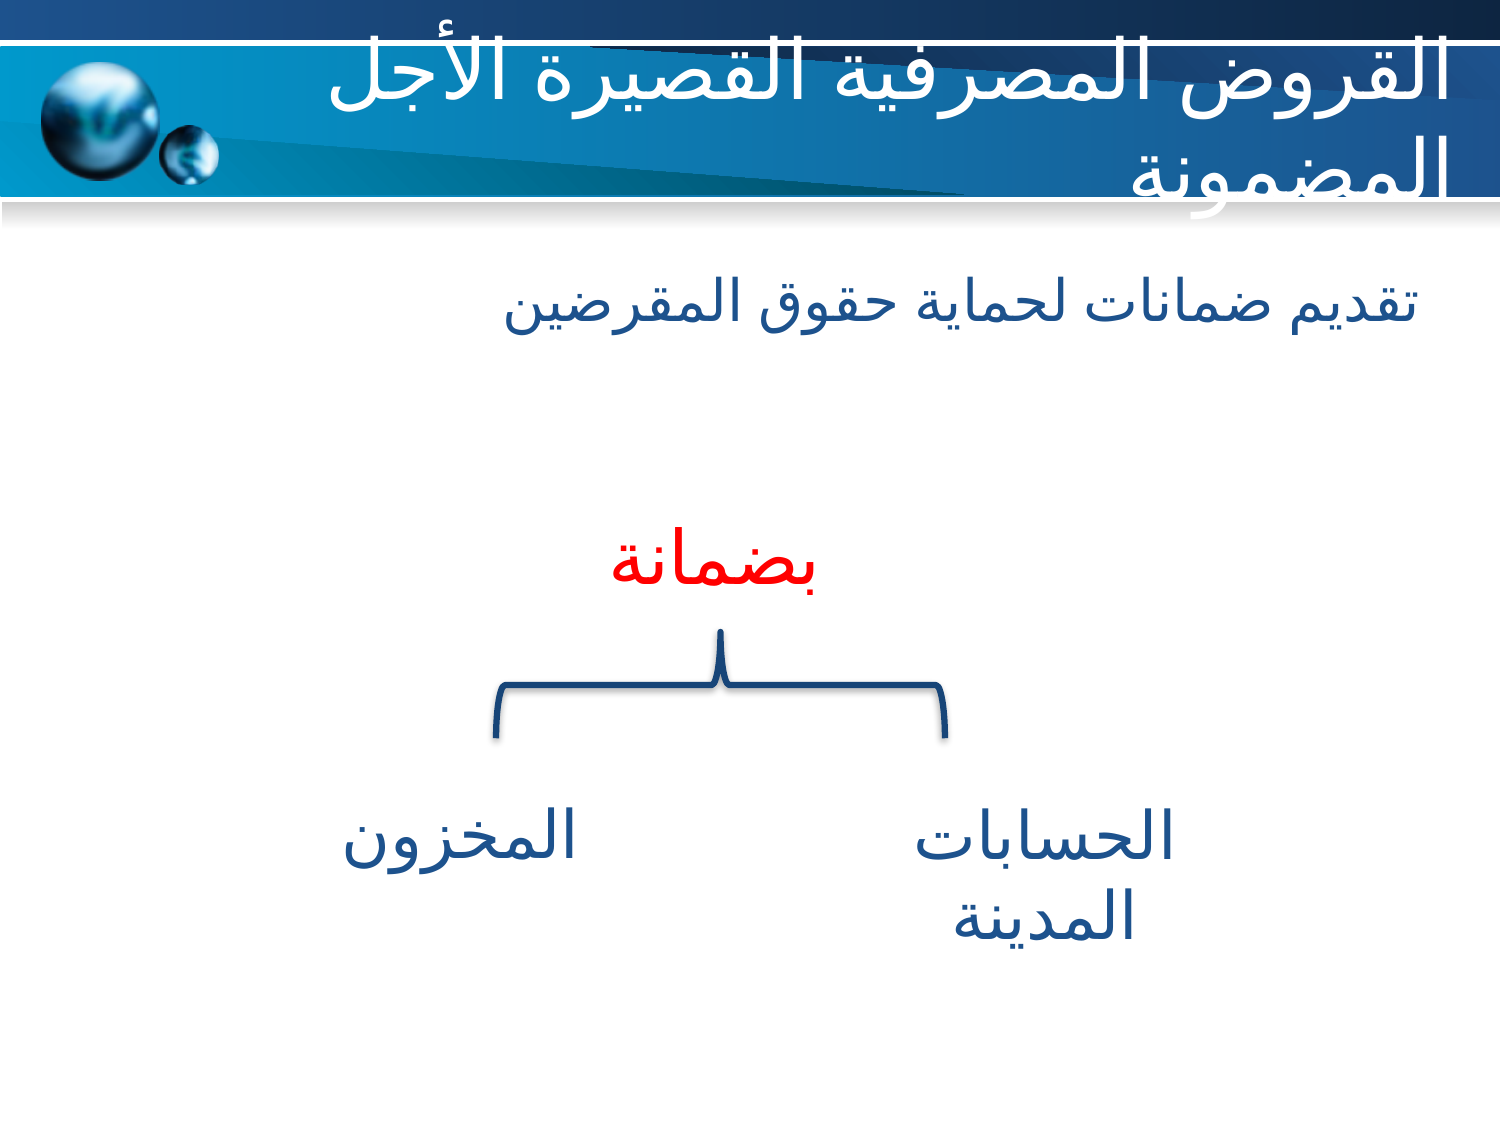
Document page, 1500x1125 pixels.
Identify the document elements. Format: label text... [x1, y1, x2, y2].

picture [42, 63, 159, 180]
picture [160, 135, 170, 177]
text_box [492, 628, 949, 739]
title القروض المصرفية القصيرة الأجل المضمونة [170, 44, 1471, 188]
text_box المخزون [324, 784, 597, 879]
text_box الحسابات المدينة [809, 785, 1282, 961]
text_box بضمانة [584, 501, 845, 607]
text_box تقديم ضمانات لحماية حقوق المقرضين [64, 255, 1436, 581]
